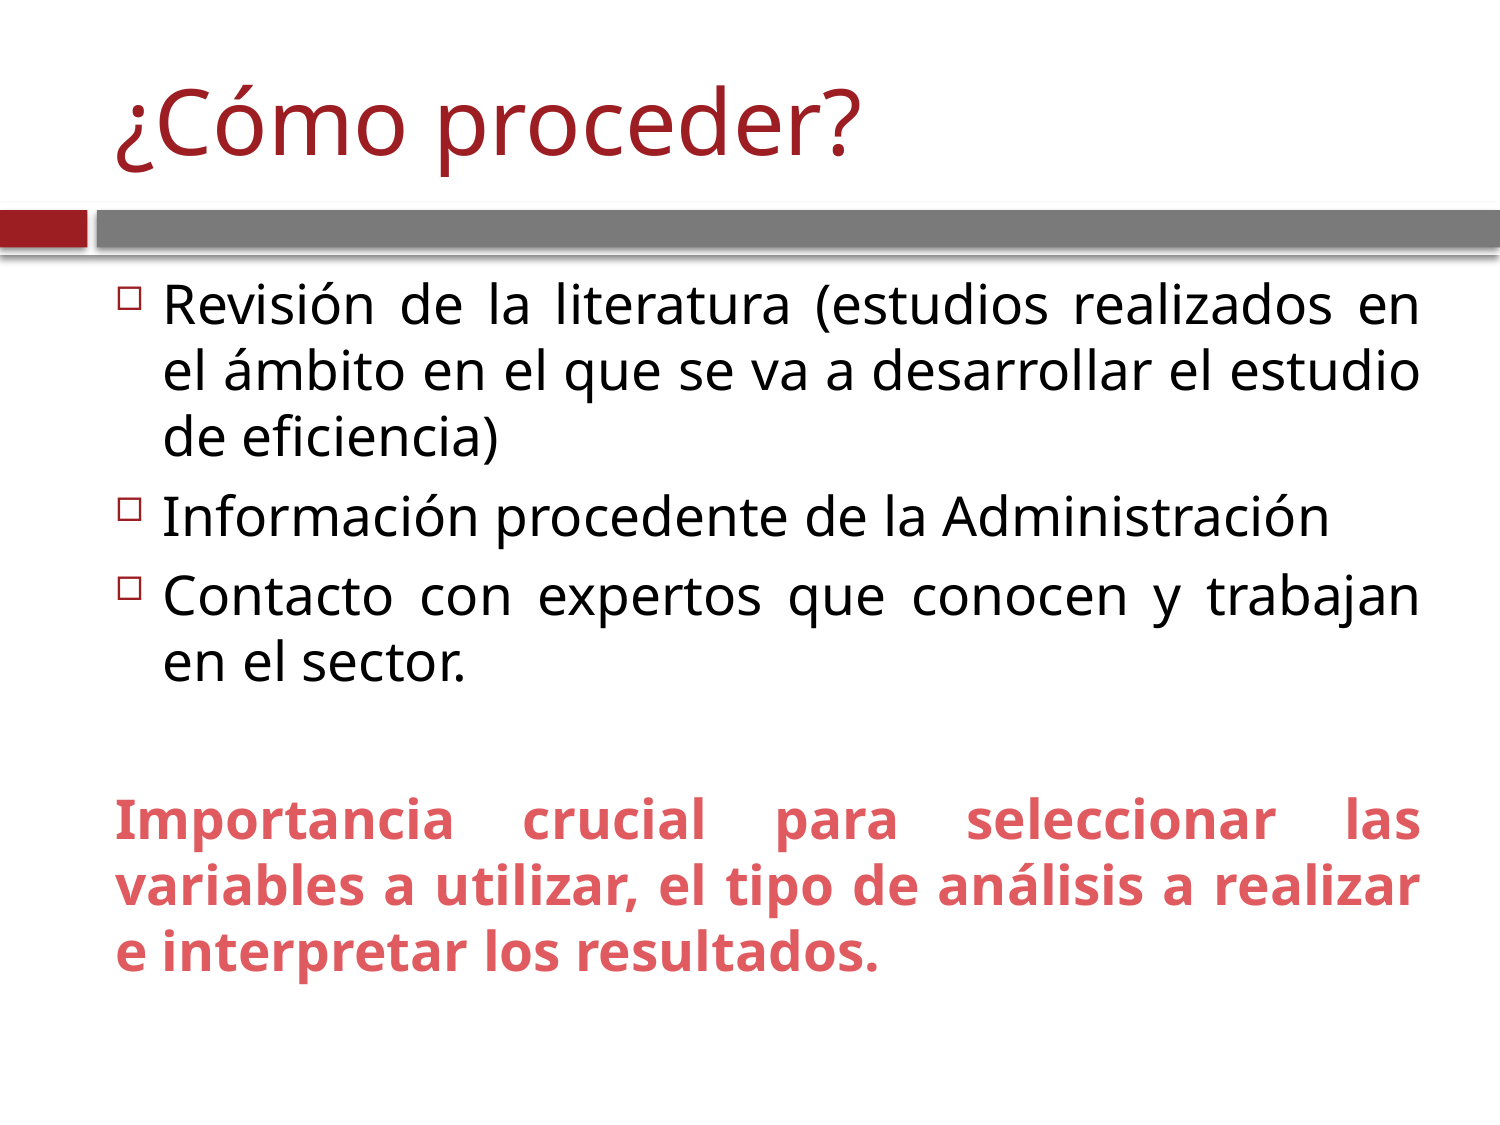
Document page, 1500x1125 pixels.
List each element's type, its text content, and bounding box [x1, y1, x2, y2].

title ¿Cómo proceder? [100, 37, 1438, 200]
list Revisión de la literatura (estudios realizados en el ámbito en el que se va a desarrollar el estudio de eficiencia) Información procedente de la Administración Contacto con expertos que conocen y trabajan en el sector. Importancia crucial para seleccionar las variables a utilizar, el tipo de análisis a realizar e interpretar los resultados. [100, 262, 1438, 1000]
